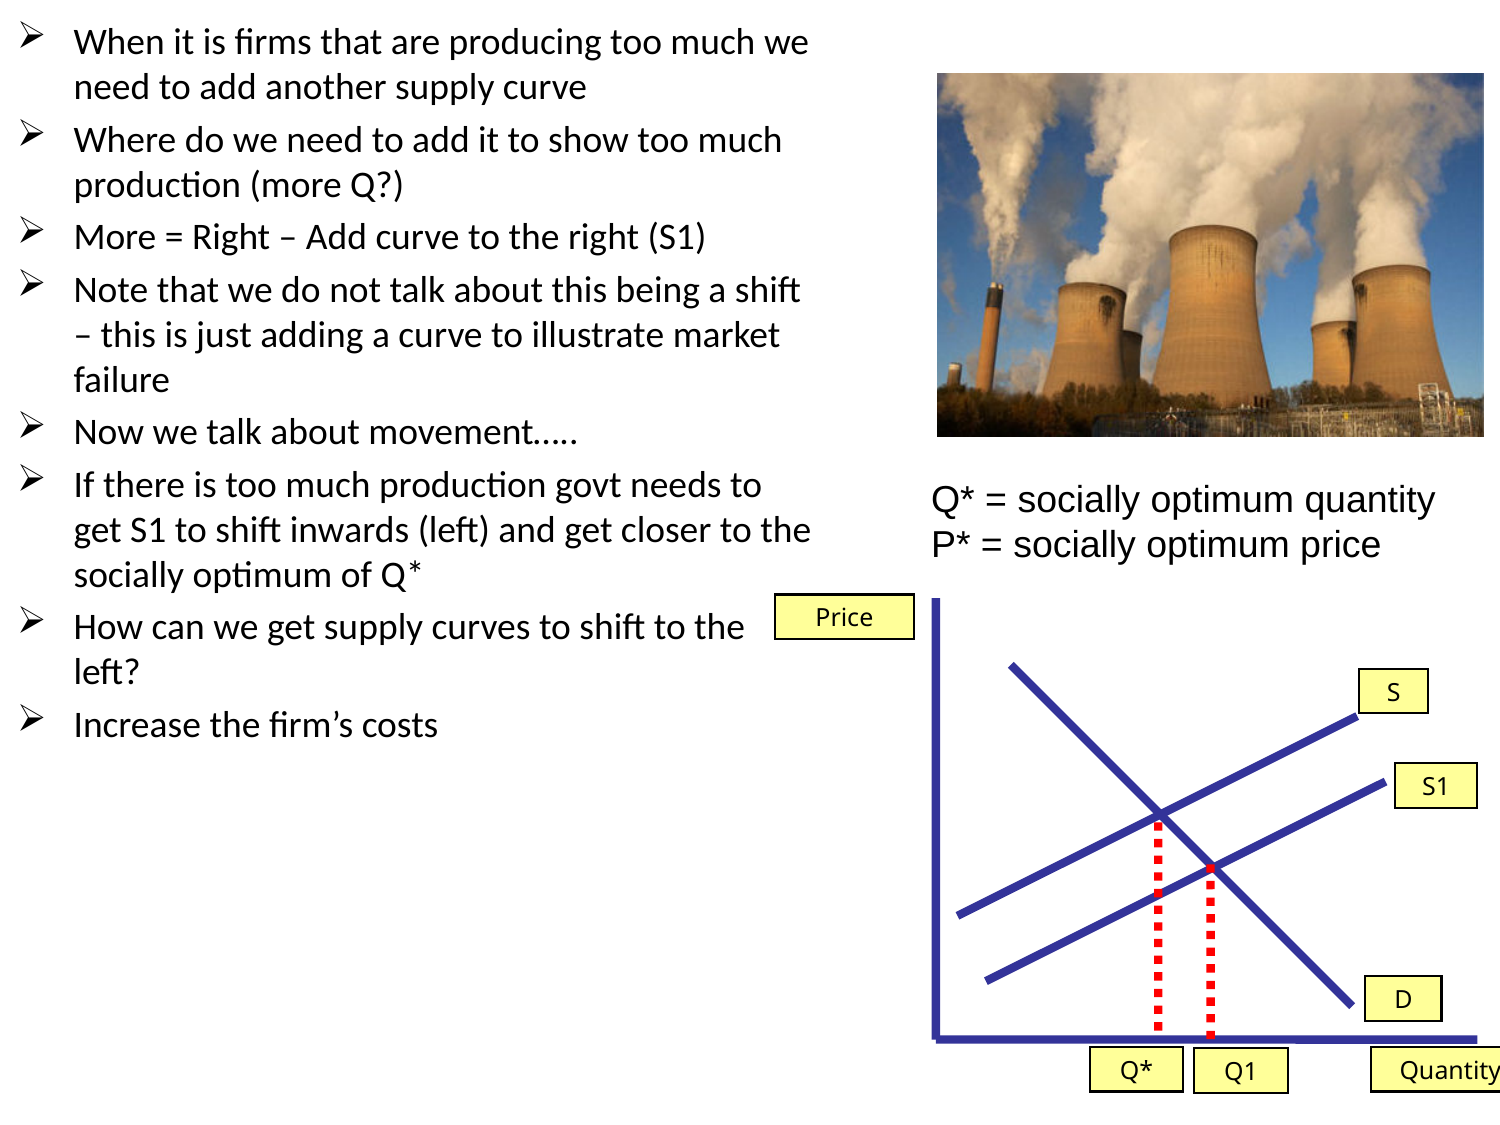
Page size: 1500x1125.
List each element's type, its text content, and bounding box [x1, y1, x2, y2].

text_box S1 [1395, 763, 1478, 808]
list When it is firms that are producing too much we need to add another supply curve Where do we need to add it to show too much production (more Q?) More = Right – Add curve to the right (S1) Note that we do not talk about this being a shift – this is just adding a curve to illustrate market failure Now we talk about movement….. If there is too much production govt needs to get S1 to shift inwards (left) and get closer to the socially optimum of Q* How can we get supply curves to shift to the left? Increase the firm’s costs [2, 9, 832, 972]
text_box Q* = socially optimum quantity P* = socially optimum price [916, 467, 1454, 573]
text_box Price [774, 594, 915, 640]
text_box D [1365, 976, 1442, 1021]
text_box Q1 [1193, 1047, 1289, 1093]
picture [936, 72, 1484, 437]
text_box S [1359, 668, 1429, 714]
text_box Q* [1090, 1046, 1184, 1092]
text_box Quantity [1370, 1046, 1500, 1092]
